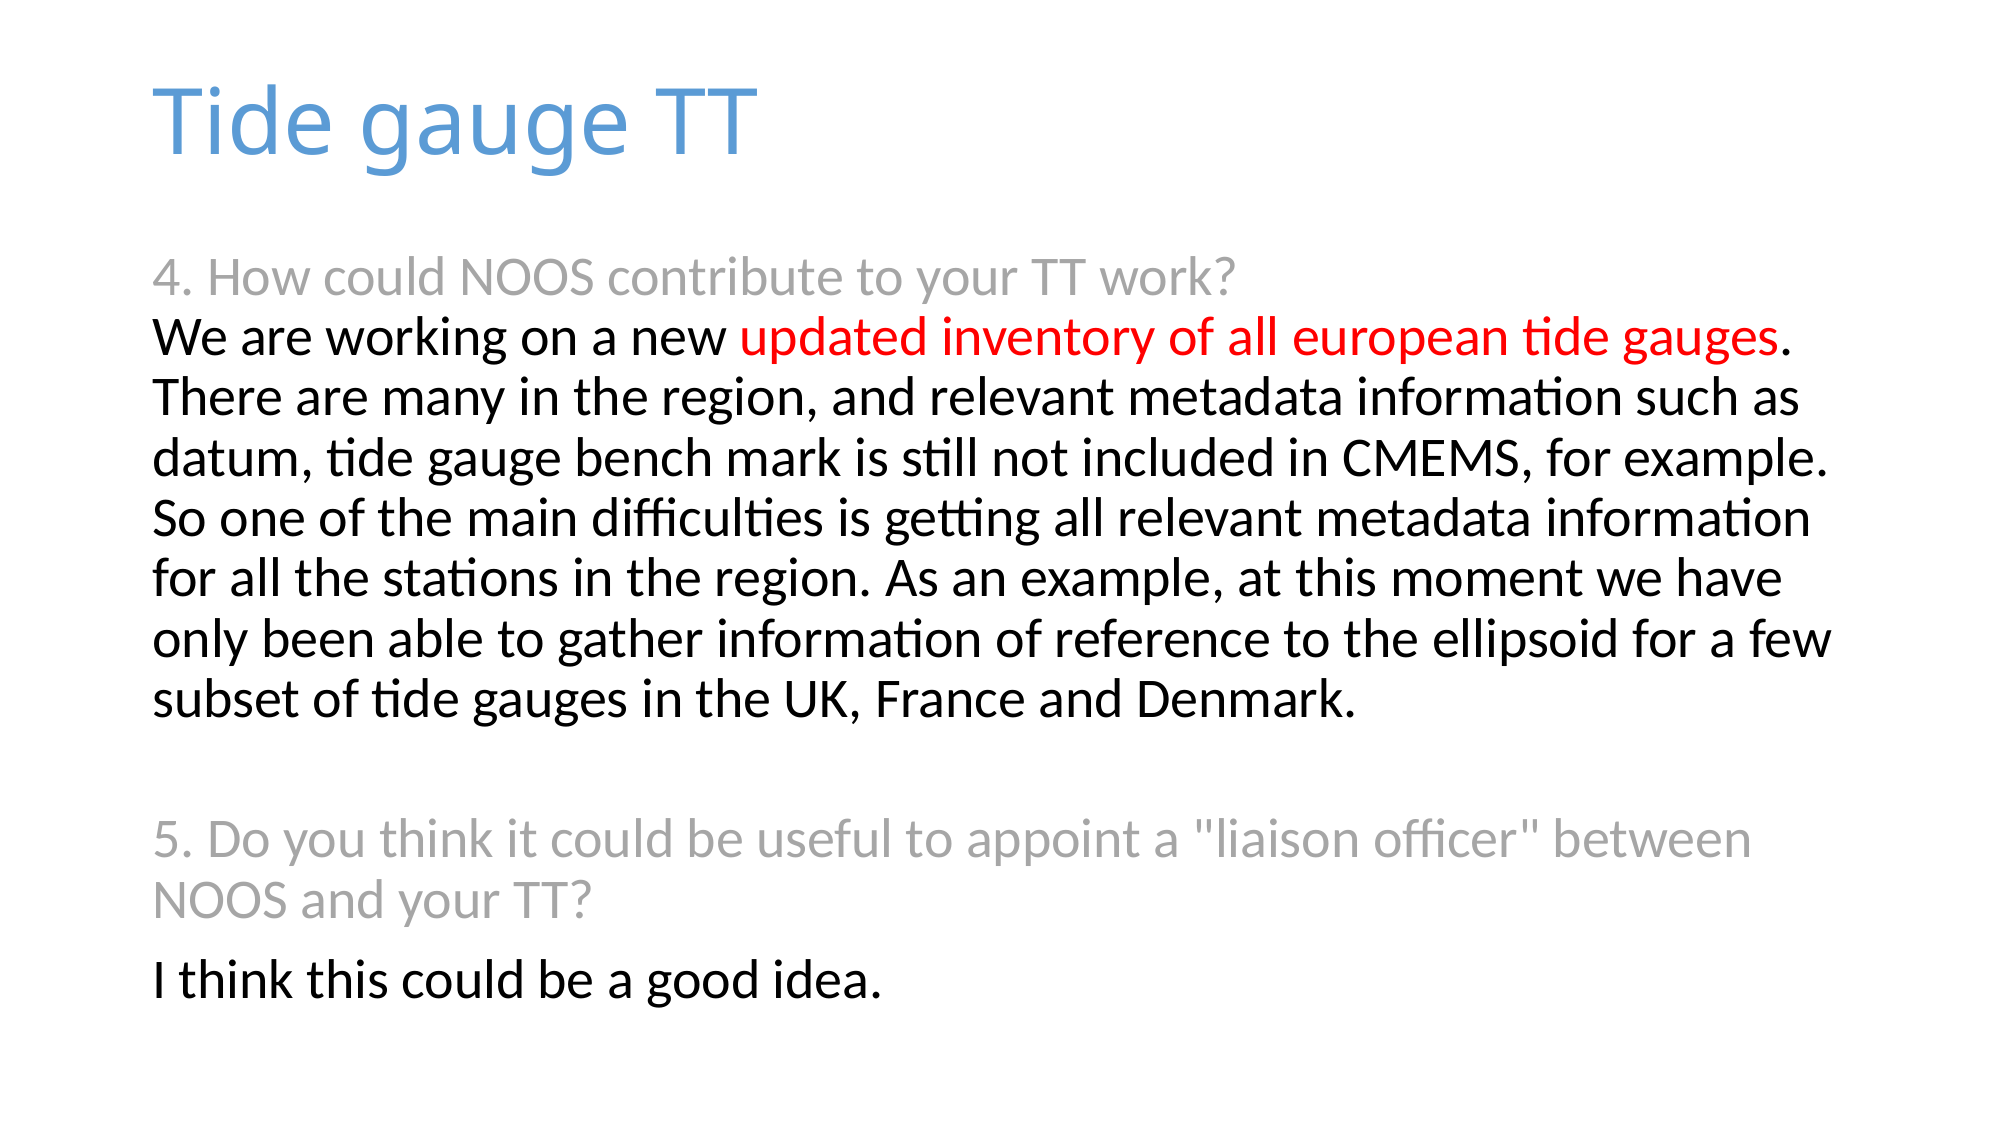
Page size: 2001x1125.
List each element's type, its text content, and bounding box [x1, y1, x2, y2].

title Tide gauge TT [137, 16, 1863, 234]
list 4. How could NOOS contribute to your TT work? We are working on a new updated inventory of all european tide gauges. There are many in the region, and relevant metadata information such as datum, tide gauge bench mark is still not included in CMEMS, for example. So one of the main difficulties is getting all relevant metadata information for all the stations in the region. As an example, at this moment we have only been able to gather information of reference to the ellipsoid for a few subset of tide gauges in the UK, France and Denmark. 5. Do you think it could be useful to appoint a "liaison officer" between NOOS and your TT? I think this could be a good idea. [137, 239, 1863, 1050]
